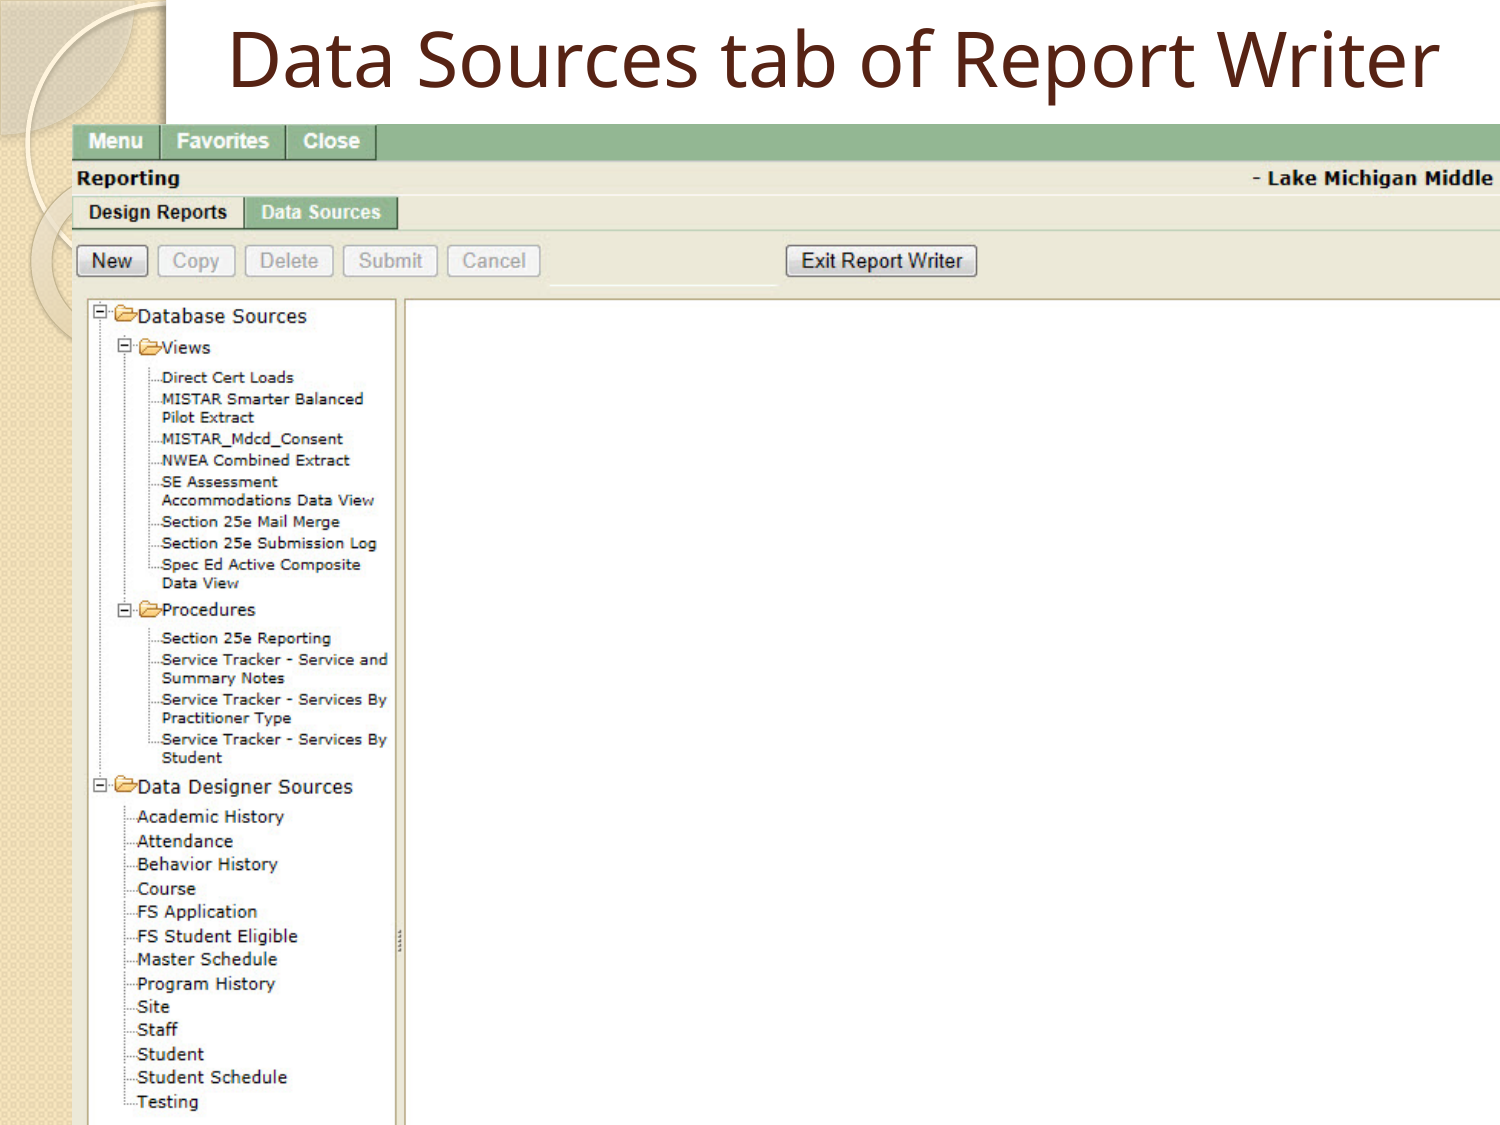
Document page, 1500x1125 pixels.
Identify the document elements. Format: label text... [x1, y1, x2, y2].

picture [72, 124, 1500, 1125]
title Data Sources tab of Report Writer [211, 0, 1468, 113]
